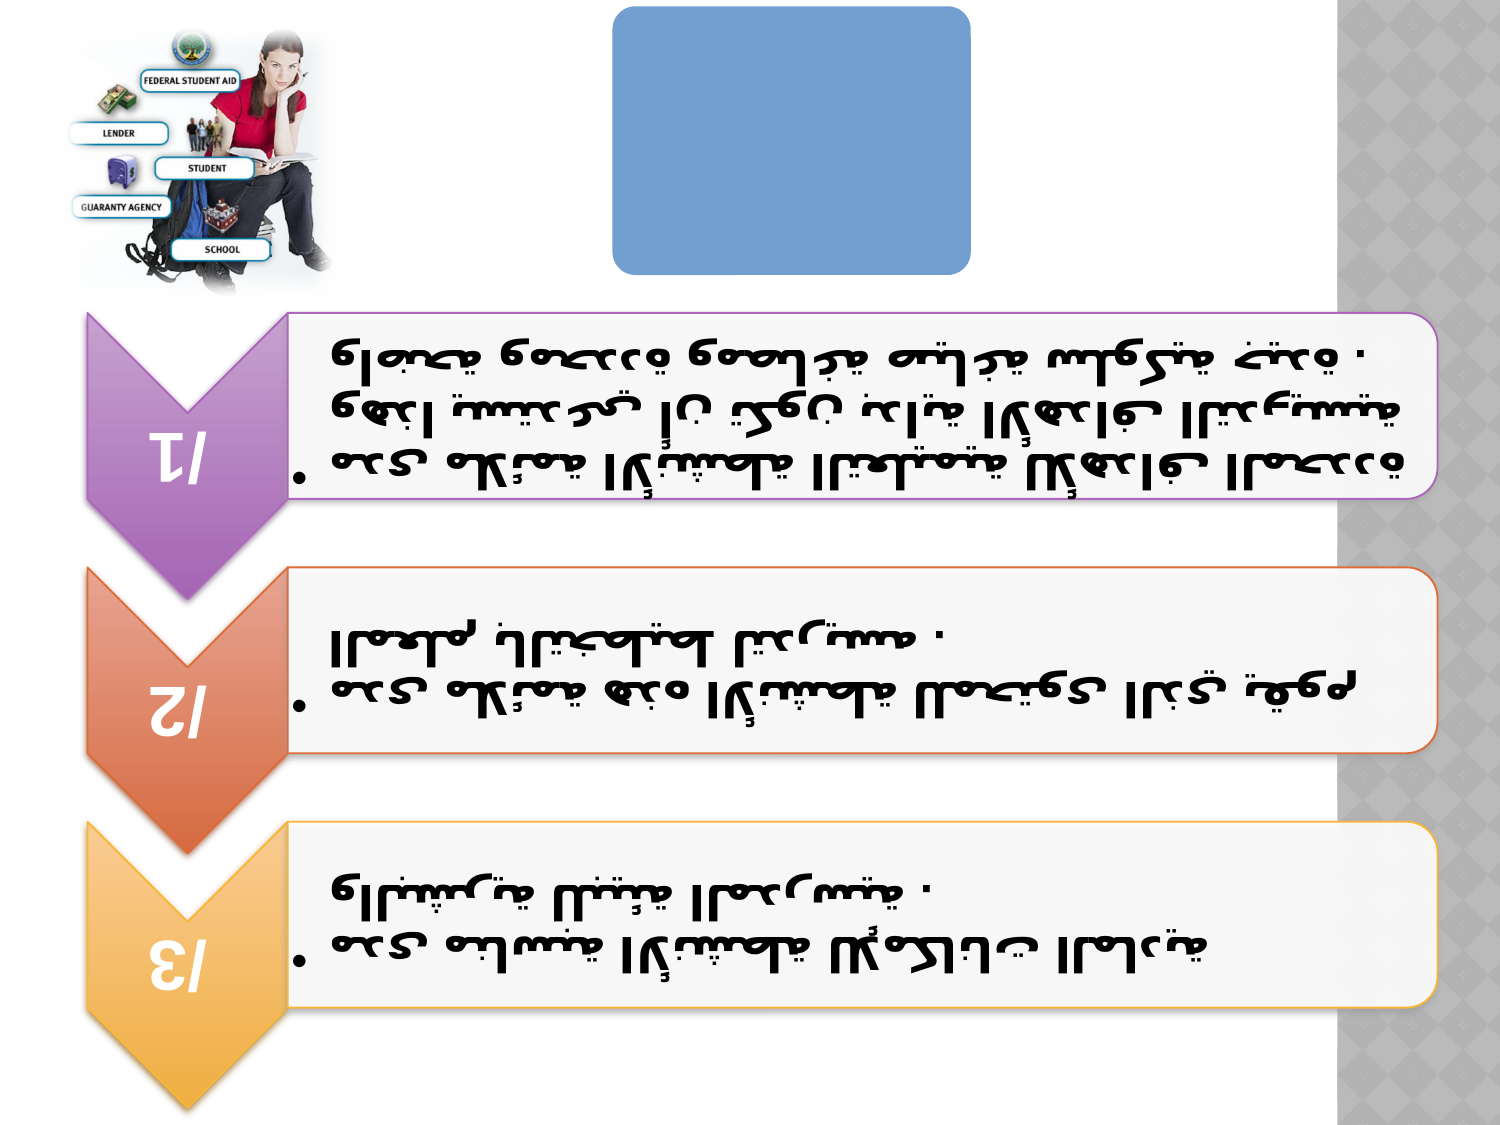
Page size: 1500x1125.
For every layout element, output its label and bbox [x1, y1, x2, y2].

picture [62, 24, 338, 301]
text_box [87, 312, 1438, 1109]
picture [612, 5, 972, 276]
